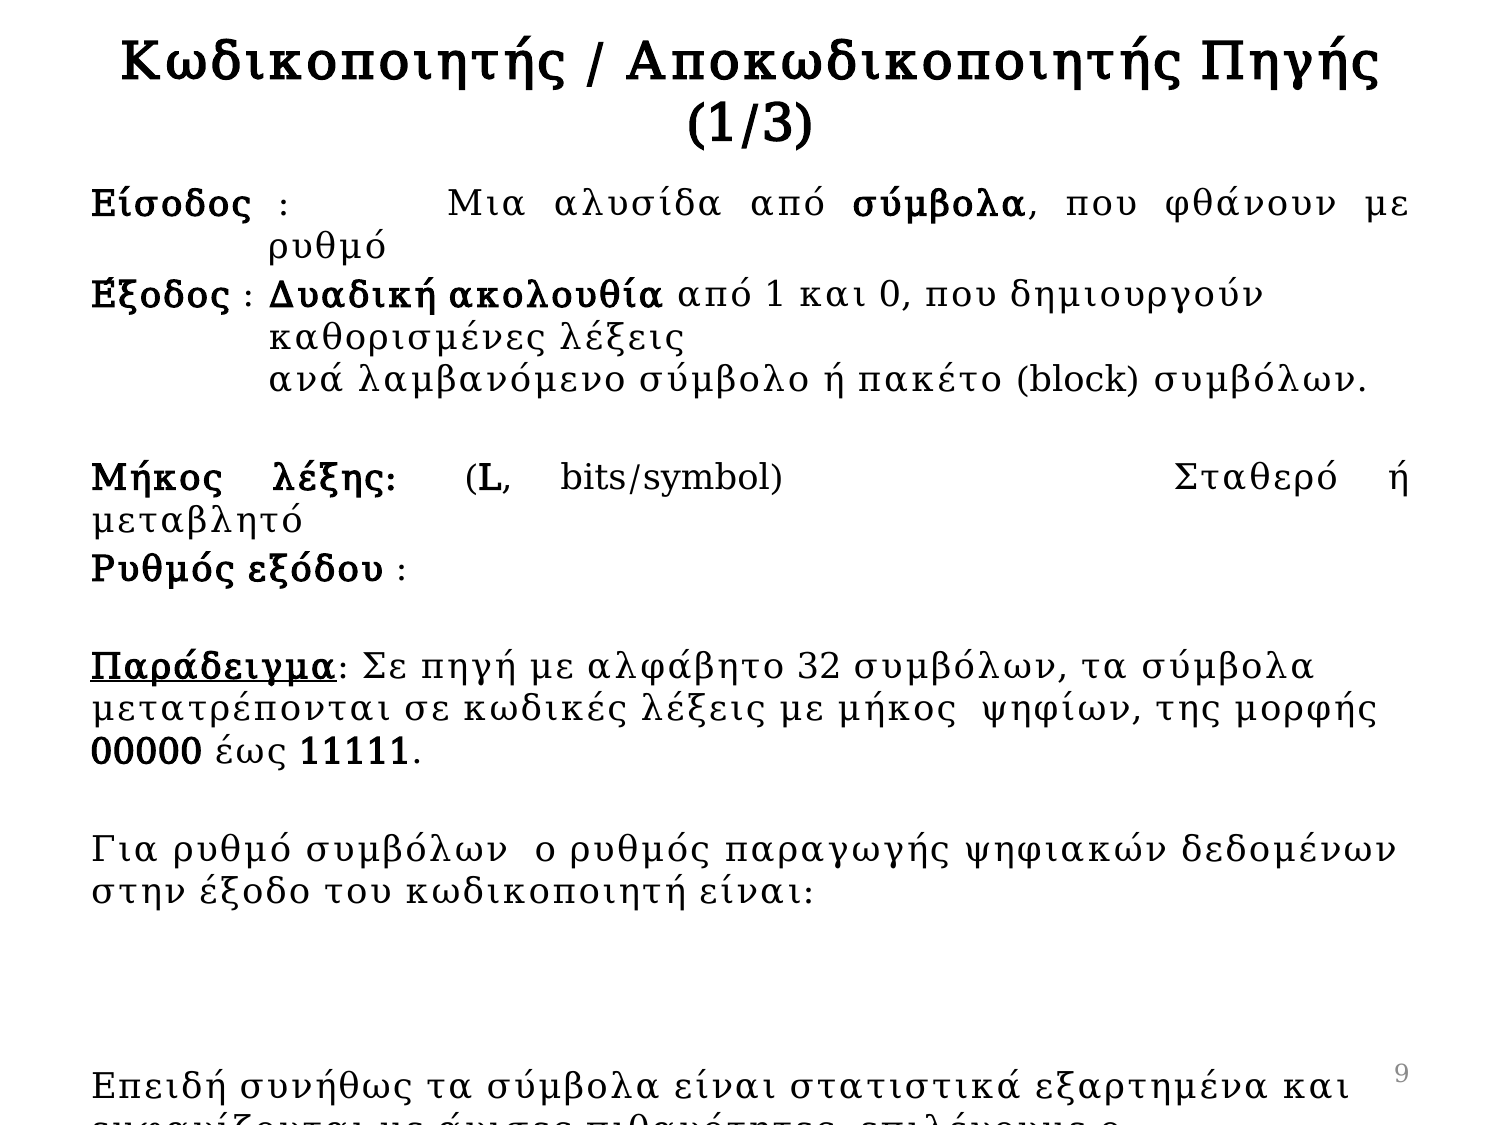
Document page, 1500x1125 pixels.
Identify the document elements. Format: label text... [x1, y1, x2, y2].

title Κωδικοποιητής / Αποκωδικοποιητής Πηγής (1/3) [75, 19, 1425, 159]
slide_number 9 [1222, 1042, 1425, 1103]
